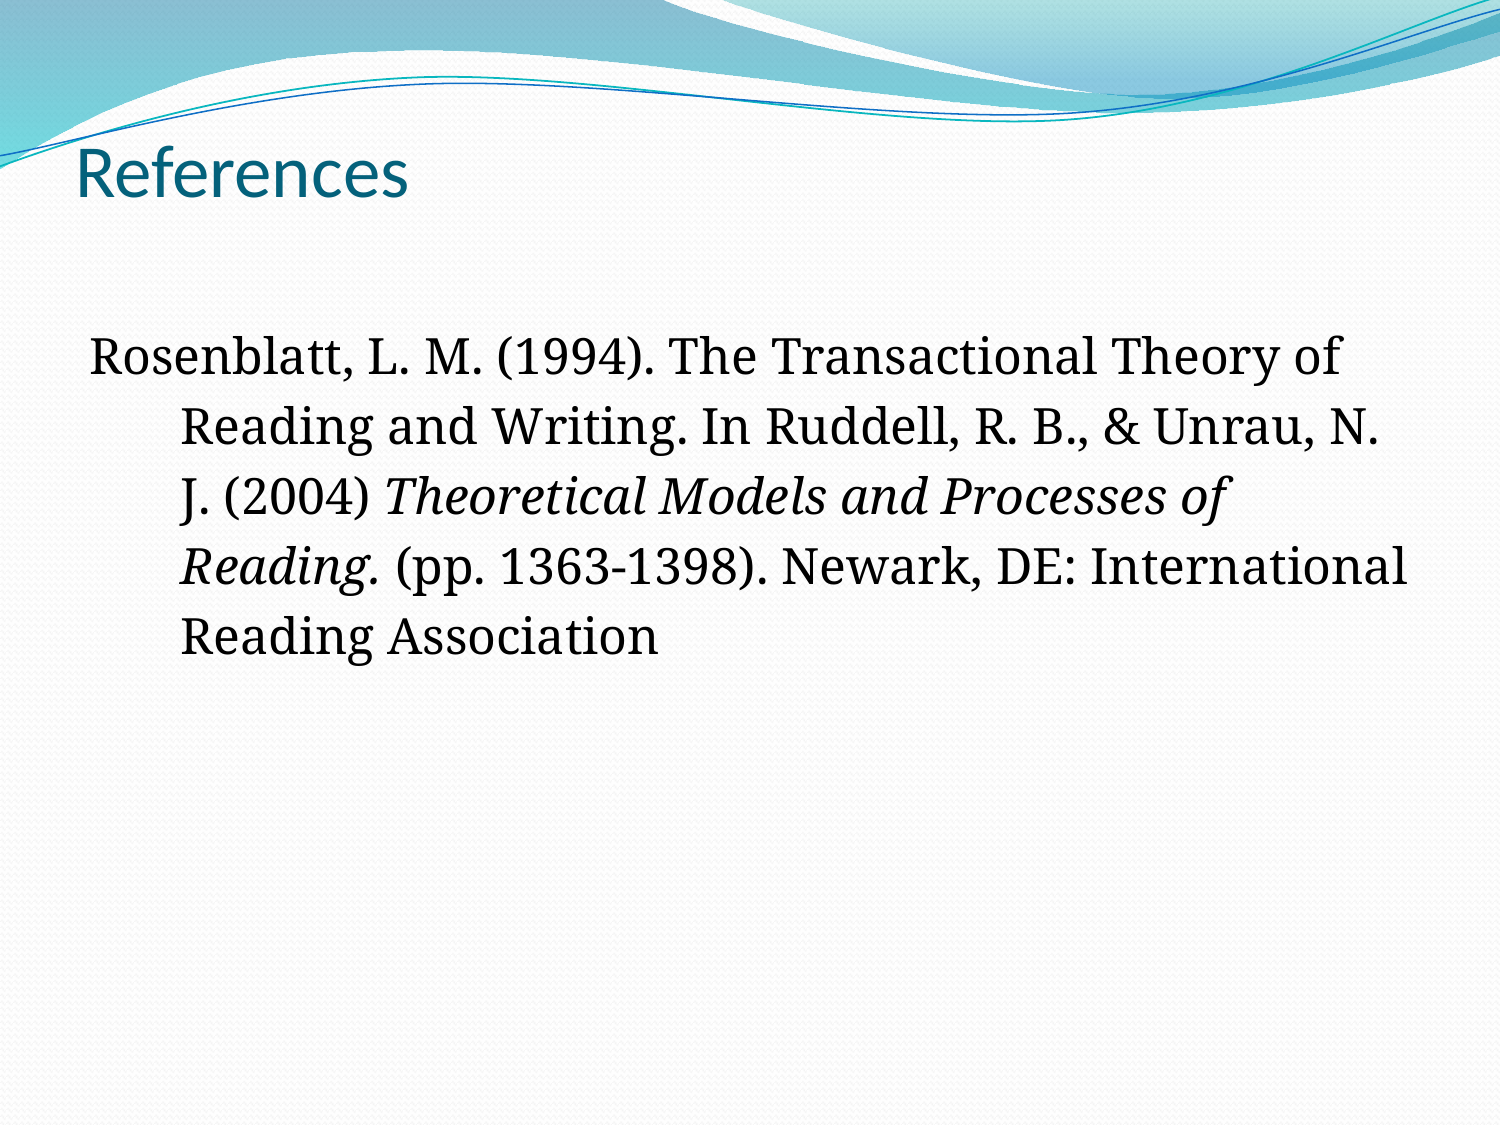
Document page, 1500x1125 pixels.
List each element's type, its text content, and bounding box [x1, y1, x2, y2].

list Rosenblatt, L. M. (1994). The Transactional Theory of Reading and Writing. In Ruddell, R. B., & Unrau, N. J. (2004) Theoretical Models and Processes of Reading. (pp. 1363-1398). Newark, DE: International Reading Association [75, 317, 1425, 1038]
title References [75, 115, 1425, 303]
